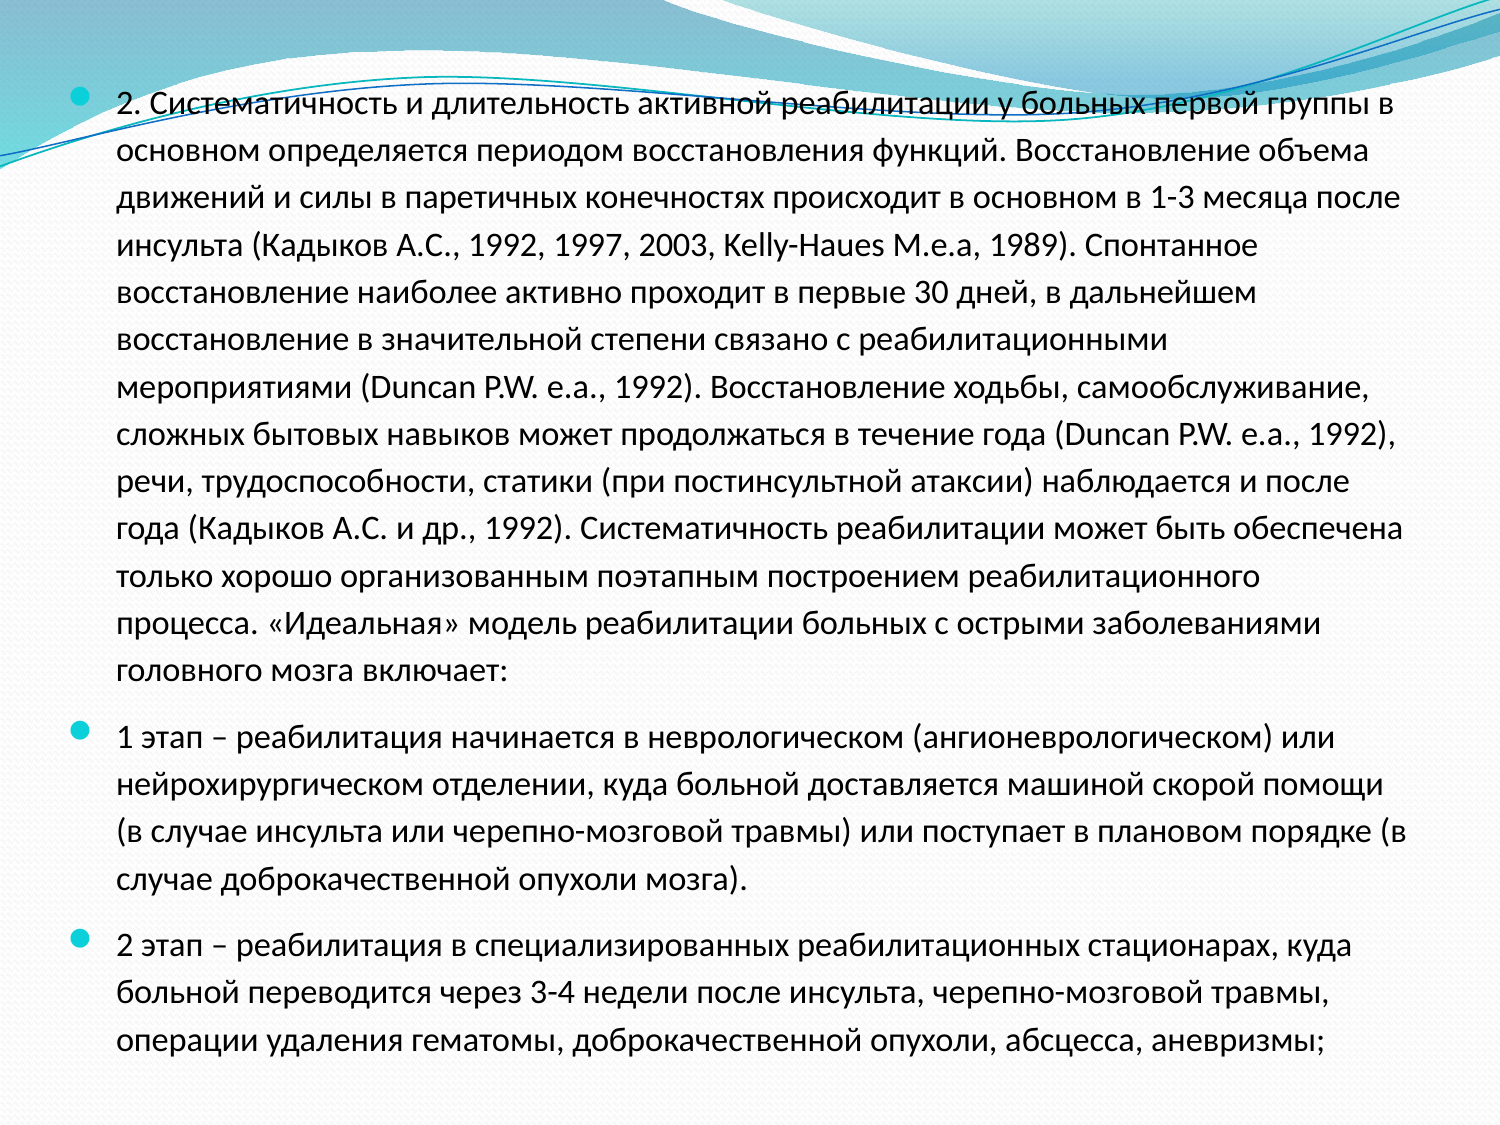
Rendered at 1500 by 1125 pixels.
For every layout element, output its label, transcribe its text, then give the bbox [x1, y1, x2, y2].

list 2. Систематичность и длительность активной реабилитации у больных первой группы в основном определяется периодом восстановления функций. Восстановление объема движений и силы в паретичных конечностях происходит в основном в 1-3 месяца после инсульта (Кадыков А.С., 1992, 1997, 2003, Kelly-Haues M.e.a, 1989). Спонтанное восстановление наиболее активно проходит в первые 30 дней, в дальнейшем восстановление в значительной степени связано с реабилитационными мероприятиями (Duncan P.W. e.a., 1992). Восстановление ходьбы, самообслуживание, сложных бытовых навыков может продолжаться в течение года (Duncan P.W. e.a., 1992), речи, трудоспособности, статики (при постинсультной атаксии) наблюдается и после года (Кадыков А.С. и др., 1992). Систематичность реабилитации может быть обеспечена только хорошо организованным поэтапным построением реабилитационного процесса. «Идеальная» модель реабилитации больных с острыми заболеваниями головного мозга включает: 1 этап – реабилитация начинается в неврологическом (ангионеврологическом) или нейрохирургическом отделении, куда больной доставляется машиной скорой помощи (в случае инсульта или черепно-мозговой травмы) или поступает в плановом порядке (в случае доброкачественной опухоли мозга). 2 этап – реабилитация в специализированных реабилитационных стационарах, куда больной переводится через 3-4 недели после инсульта, черепно-мозговой травмы, операции удаления гематомы, доброкачественной опухоли, абсцесса, аневризмы; [53, 66, 1425, 1094]
